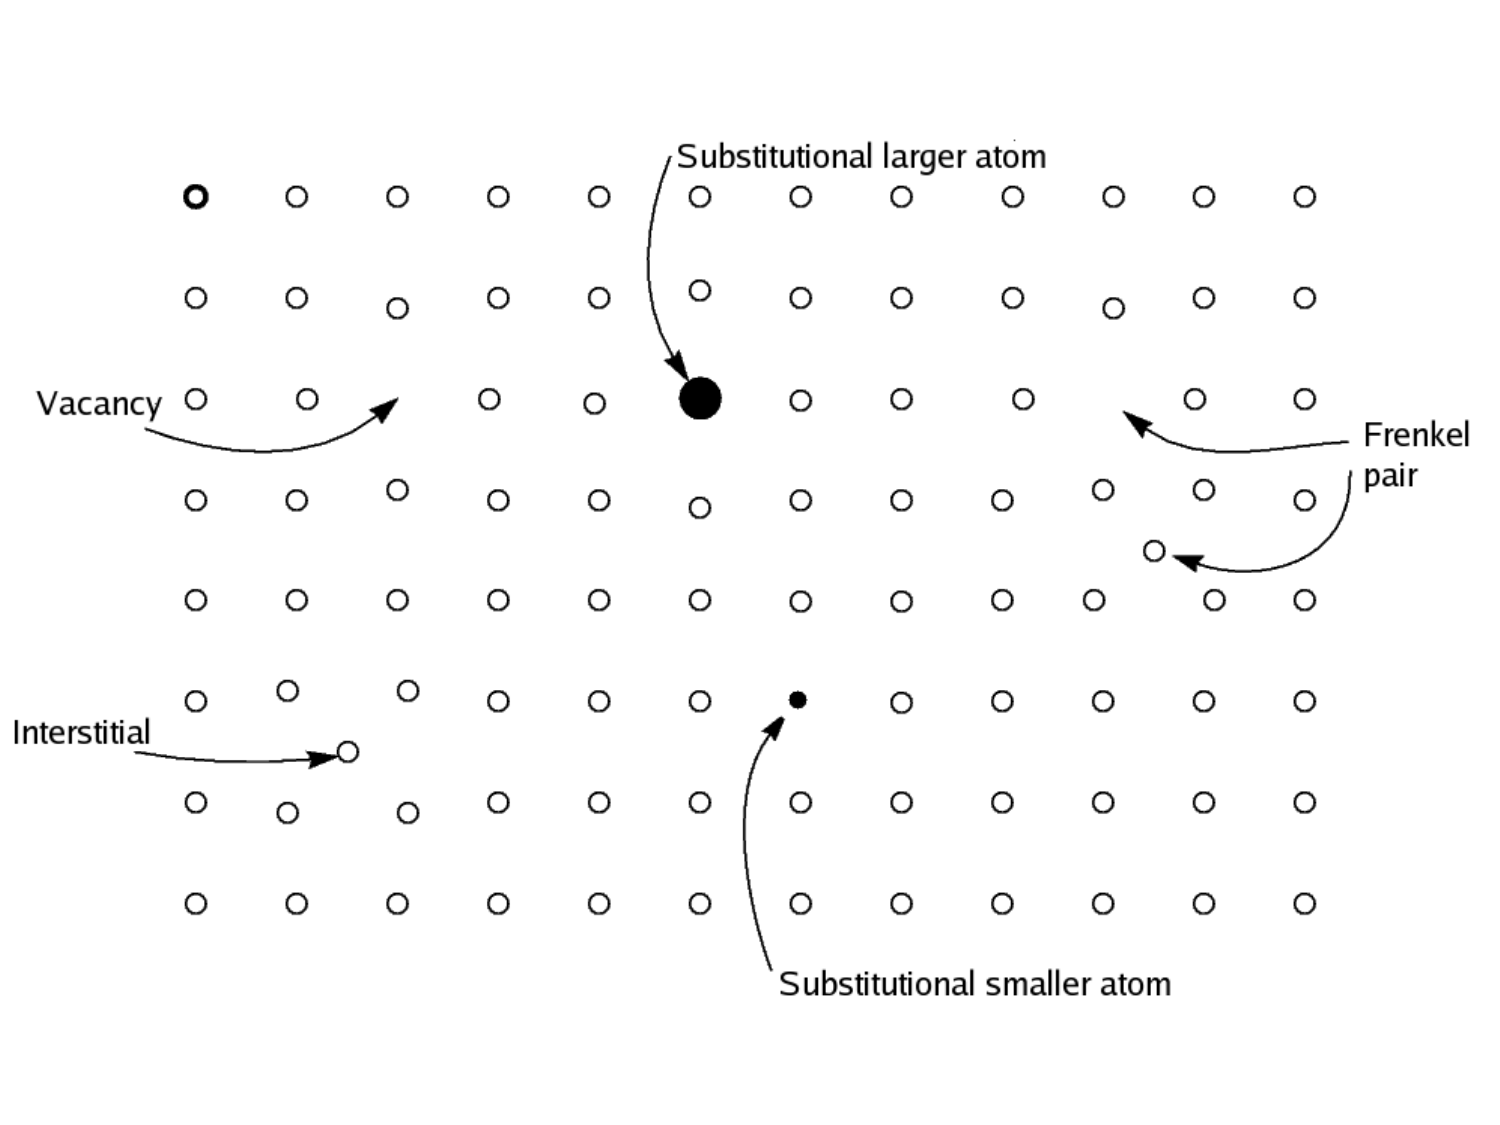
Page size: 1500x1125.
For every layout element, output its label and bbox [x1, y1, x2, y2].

picture [0, 116, 1500, 1009]
